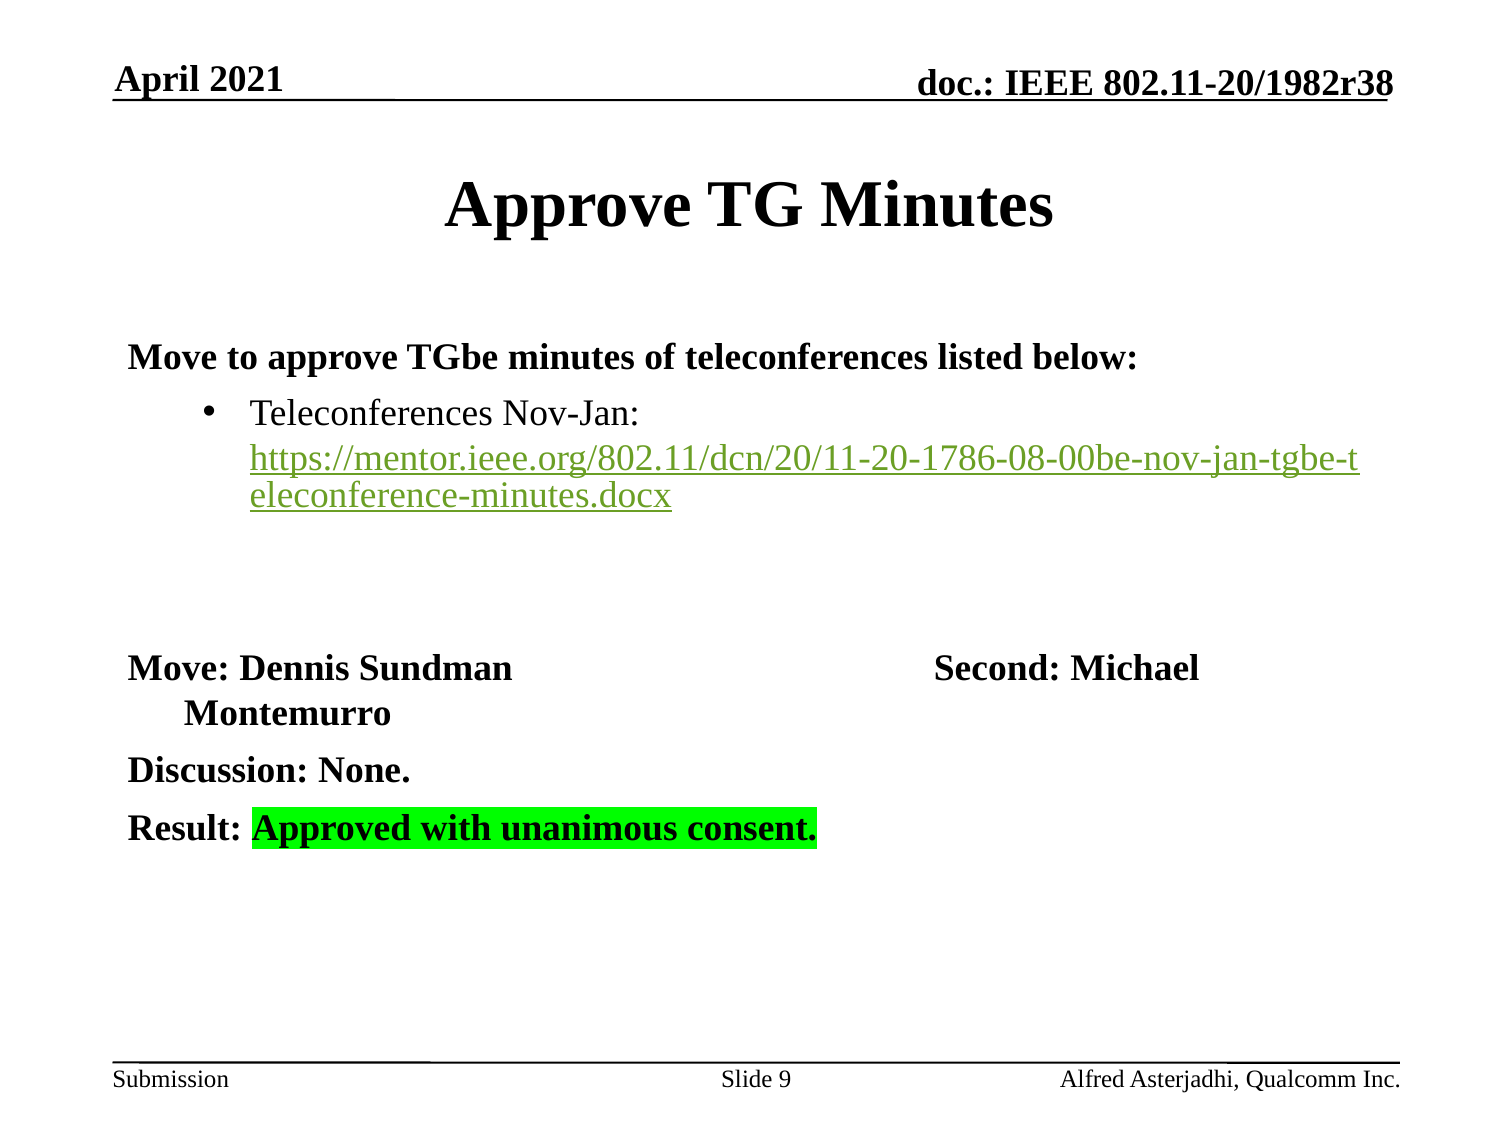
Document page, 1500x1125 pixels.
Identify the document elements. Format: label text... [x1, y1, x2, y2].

title Approve TG Minutes [112, 112, 1388, 288]
slide_number Slide 9 [712, 1061, 800, 1123]
list Move to approve TGbe minutes of teleconferences listed below: Teleconferences Nov-Jan: https://mentor.ieee.org/802.11/dcn/20/11-20-1786-08-00be-nov-jan-tgbe-teleconference-minutes.docx Move: Dennis Sundman Second: Michael Montemurro Discussion: None. Result: Approved with unanimous consent. [112, 324, 1388, 1000]
footer Alfred Asterjadhi, Qualcomm Inc. [878, 1061, 1402, 1093]
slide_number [114, 54, 423, 100]
